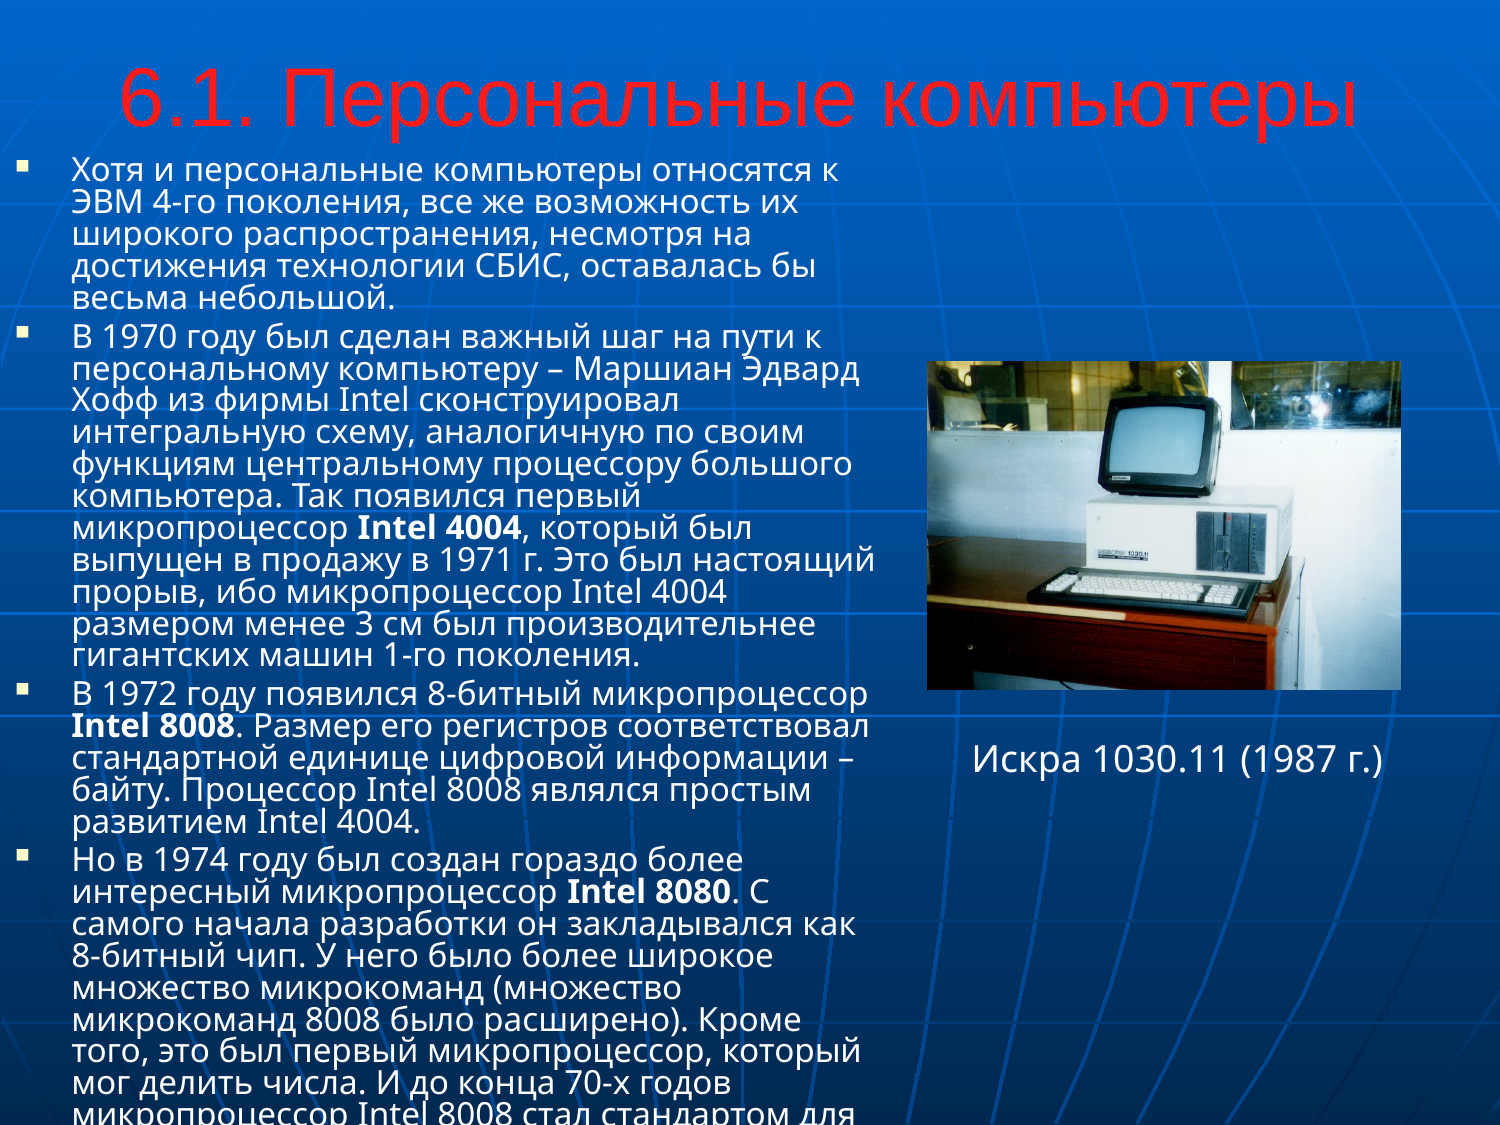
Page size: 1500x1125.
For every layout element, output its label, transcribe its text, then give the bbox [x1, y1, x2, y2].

text_box Искра 1030.11 (1987 г.) [956, 727, 1500, 788]
title 6.1. Персональные компьютеры [64, 0, 1416, 188]
list Хотя и персональные компьютеры относятся к ЭВМ 4-го поколения, все же возможность их широкого распространения, несмотря на достижения технологии СБИС, оставалась бы весьма небольшой. В 1970 году был сделан важный шаг на пути к персональному компьютеру – Маршиан Эдвард Хофф из фирмы Intеl сконструировал интегральную схему, аналогичную по своим функциям центрально­му процессору большого компьютера. Так появился пер­вый микропроцессор Intеl 4004, кото­рый был выпущен в продажу в 1971 г. Это был настоя­щий прорыв, ибо микропроцессор Intеl 4004 размером менее 3 см был производительнее гигантских машин 1-го поколения. В 1972 году появился 8-битный микропроцессор Intel 8008. Размер его регистров соответствовал стандартной единице цифровой информации – байту. Процессор Intel 8008 являлся простым развитием Intel 4004. Но в 1974 году был создан гораздо более интересный микропроцессор Intel 8080. С самого начала разработки он закладывался как 8-битный чип. У него было более широкое множество микрокоманд (множество микрокоманд 8008 было расширено). Кроме того, это был первый микропроцессор, который мог делить числа. И до конца 70-х годов микропроцессор Intel 8008 ста­л стандартом для микрокомпьютерной индустрии. [0, 148, 904, 1090]
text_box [926, 361, 1401, 690]
